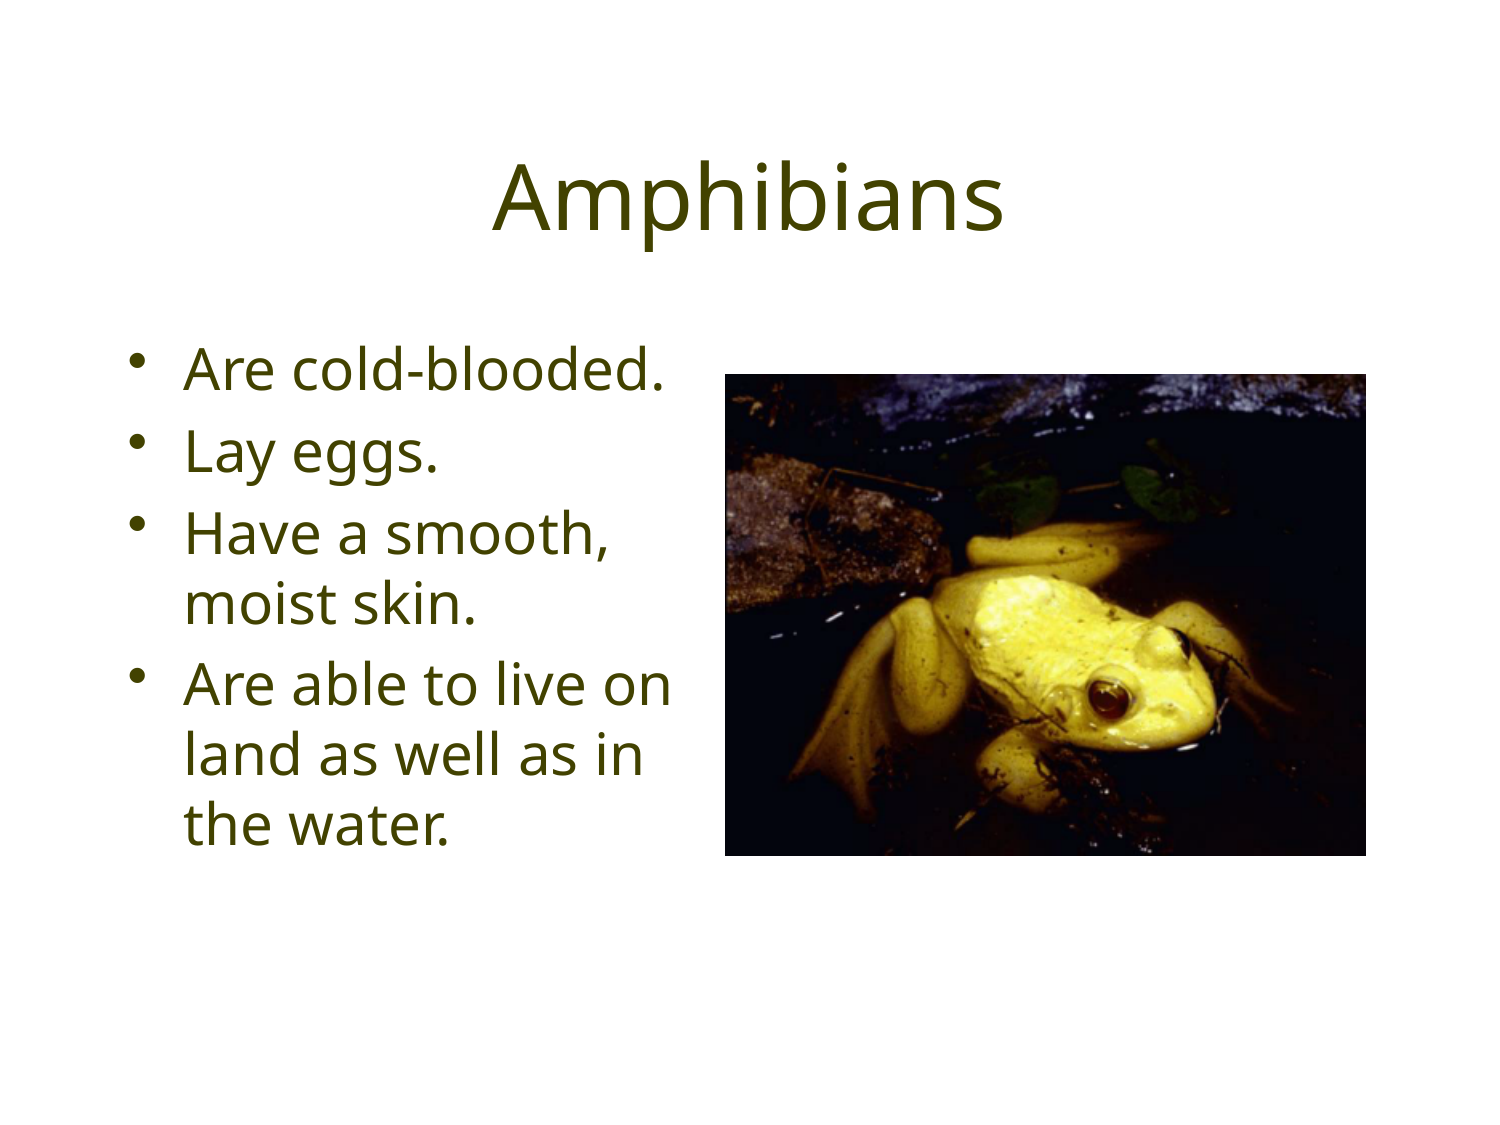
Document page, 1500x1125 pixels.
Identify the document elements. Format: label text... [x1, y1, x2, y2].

list Are cold-blooded. Lay eggs. Have a smooth, moist skin. Are able to live on land as well as in the water. [112, 324, 738, 1001]
picture [724, 374, 1366, 856]
title Amphibians [112, 99, 1388, 288]
